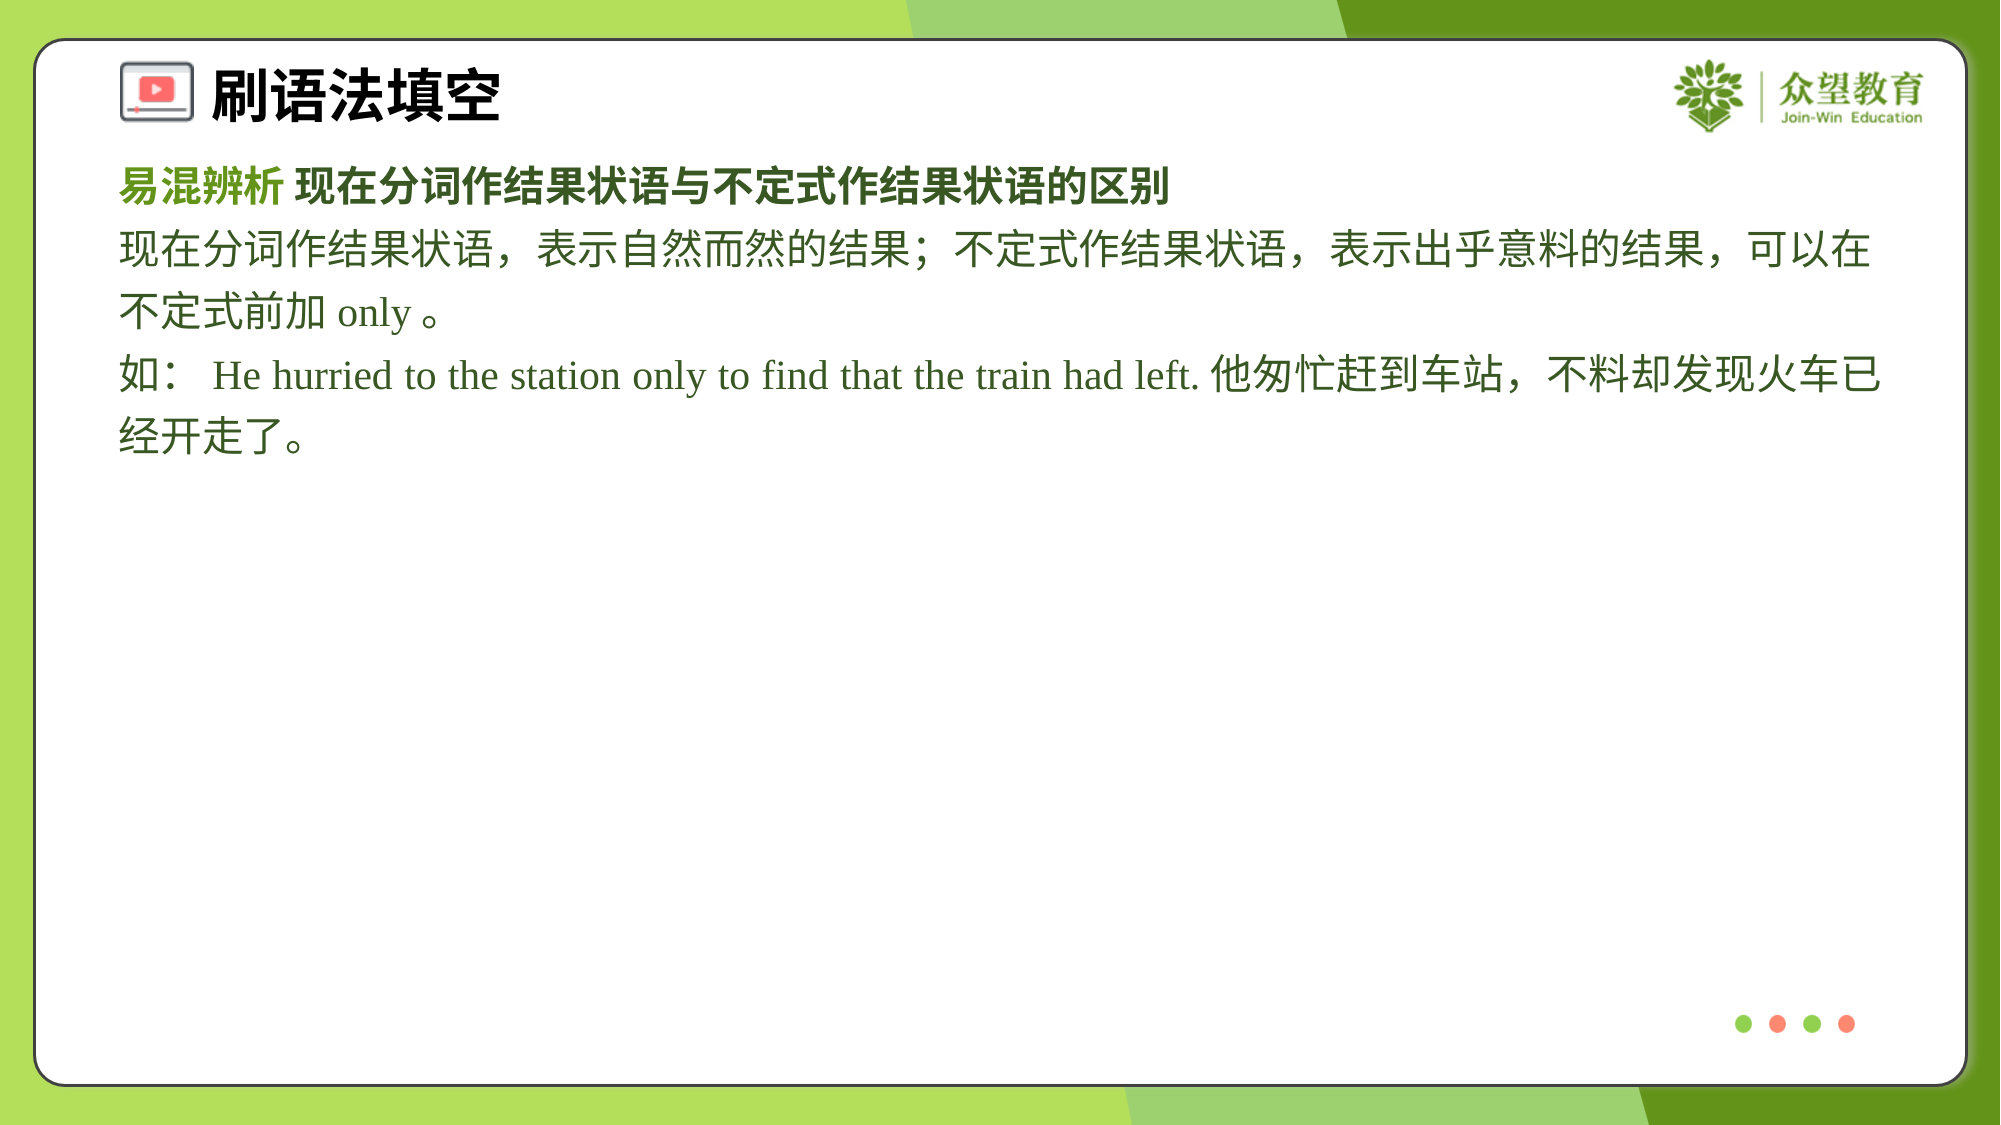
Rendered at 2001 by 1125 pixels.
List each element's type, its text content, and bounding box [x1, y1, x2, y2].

text_box 易混辨析 现在分词作结果状语与不定式作结果状语的区别 现在分词作结果状语，表示自然而然的结果；不定式作结果状语，表示出乎意料的结果，可以在不定式前加only。 如：He hurried to the station only to find that the train had left.他匆忙赶到车站，不料却发现火车已经开走了。 [118, 147, 1883, 456]
picture [0, 0, 2000, 1125]
